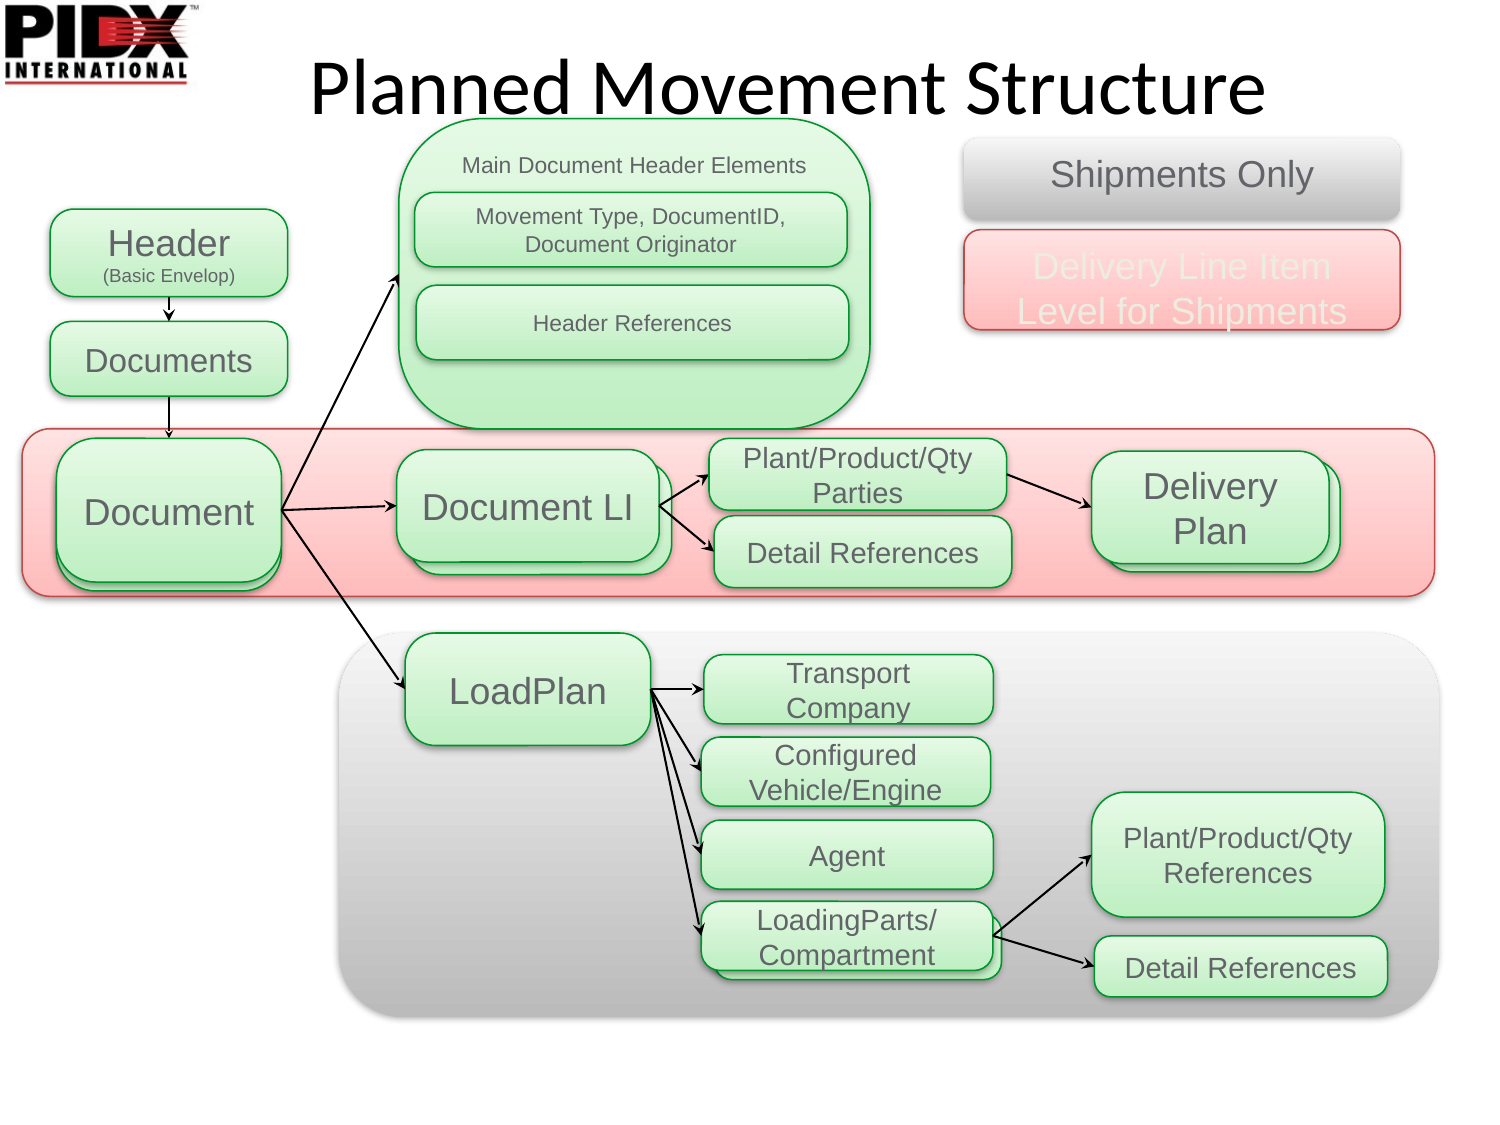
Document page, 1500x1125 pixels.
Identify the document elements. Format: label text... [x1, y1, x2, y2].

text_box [658, 505, 715, 552]
text_box LoadingParts/ Compartment [701, 901, 987, 971]
text_box Main Document Header Elements [398, 118, 871, 429]
text_box Delivery Plan [1091, 451, 1330, 564]
picture [0, 0, 205, 92]
text_box [173, 428, 276, 448]
text_box Document [56, 438, 276, 583]
text_box Document LI [403, 449, 659, 563]
text_box Transport Company [703, 654, 994, 724]
text_box Documents [50, 321, 276, 397]
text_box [650, 688, 702, 937]
text_box Plant/Product/Qty References [1091, 792, 1385, 918]
text_box [809, 428, 1435, 597]
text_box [281, 509, 406, 690]
text_box Detail References [714, 515, 1012, 588]
text_box [727, 974, 996, 980]
text_box Delivery Line Item Level for Shipments [963, 229, 1401, 330]
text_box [992, 935, 1095, 967]
text_box LoadPlan [405, 633, 651, 746]
text_box Header References [416, 285, 849, 360]
text_box [255, 586, 276, 597]
text_box Agent [707, 820, 994, 890]
text_box [409, 560, 732, 597]
text_box [22, 428, 164, 597]
text_box Movement Type, DocumentID, Document Originator [414, 192, 848, 267]
text_box Shipment [427, 559, 668, 575]
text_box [1006, 474, 1092, 508]
title Planned Movement Structure [114, 26, 1465, 139]
text_box [403, 428, 715, 472]
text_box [281, 273, 399, 509]
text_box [992, 854, 1092, 935]
text_box Configured Vehicle/Engine [708, 737, 991, 807]
text_box Header (Basic Envelop) [50, 209, 288, 297]
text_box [658, 474, 710, 505]
text_box [339, 633, 1440, 1018]
text_box Plant/Product/Qty Parties [709, 438, 1007, 511]
text_box [1305, 464, 1341, 572]
text_box Shipments Only [964, 138, 1401, 220]
text_box Detail References [1094, 935, 1388, 997]
